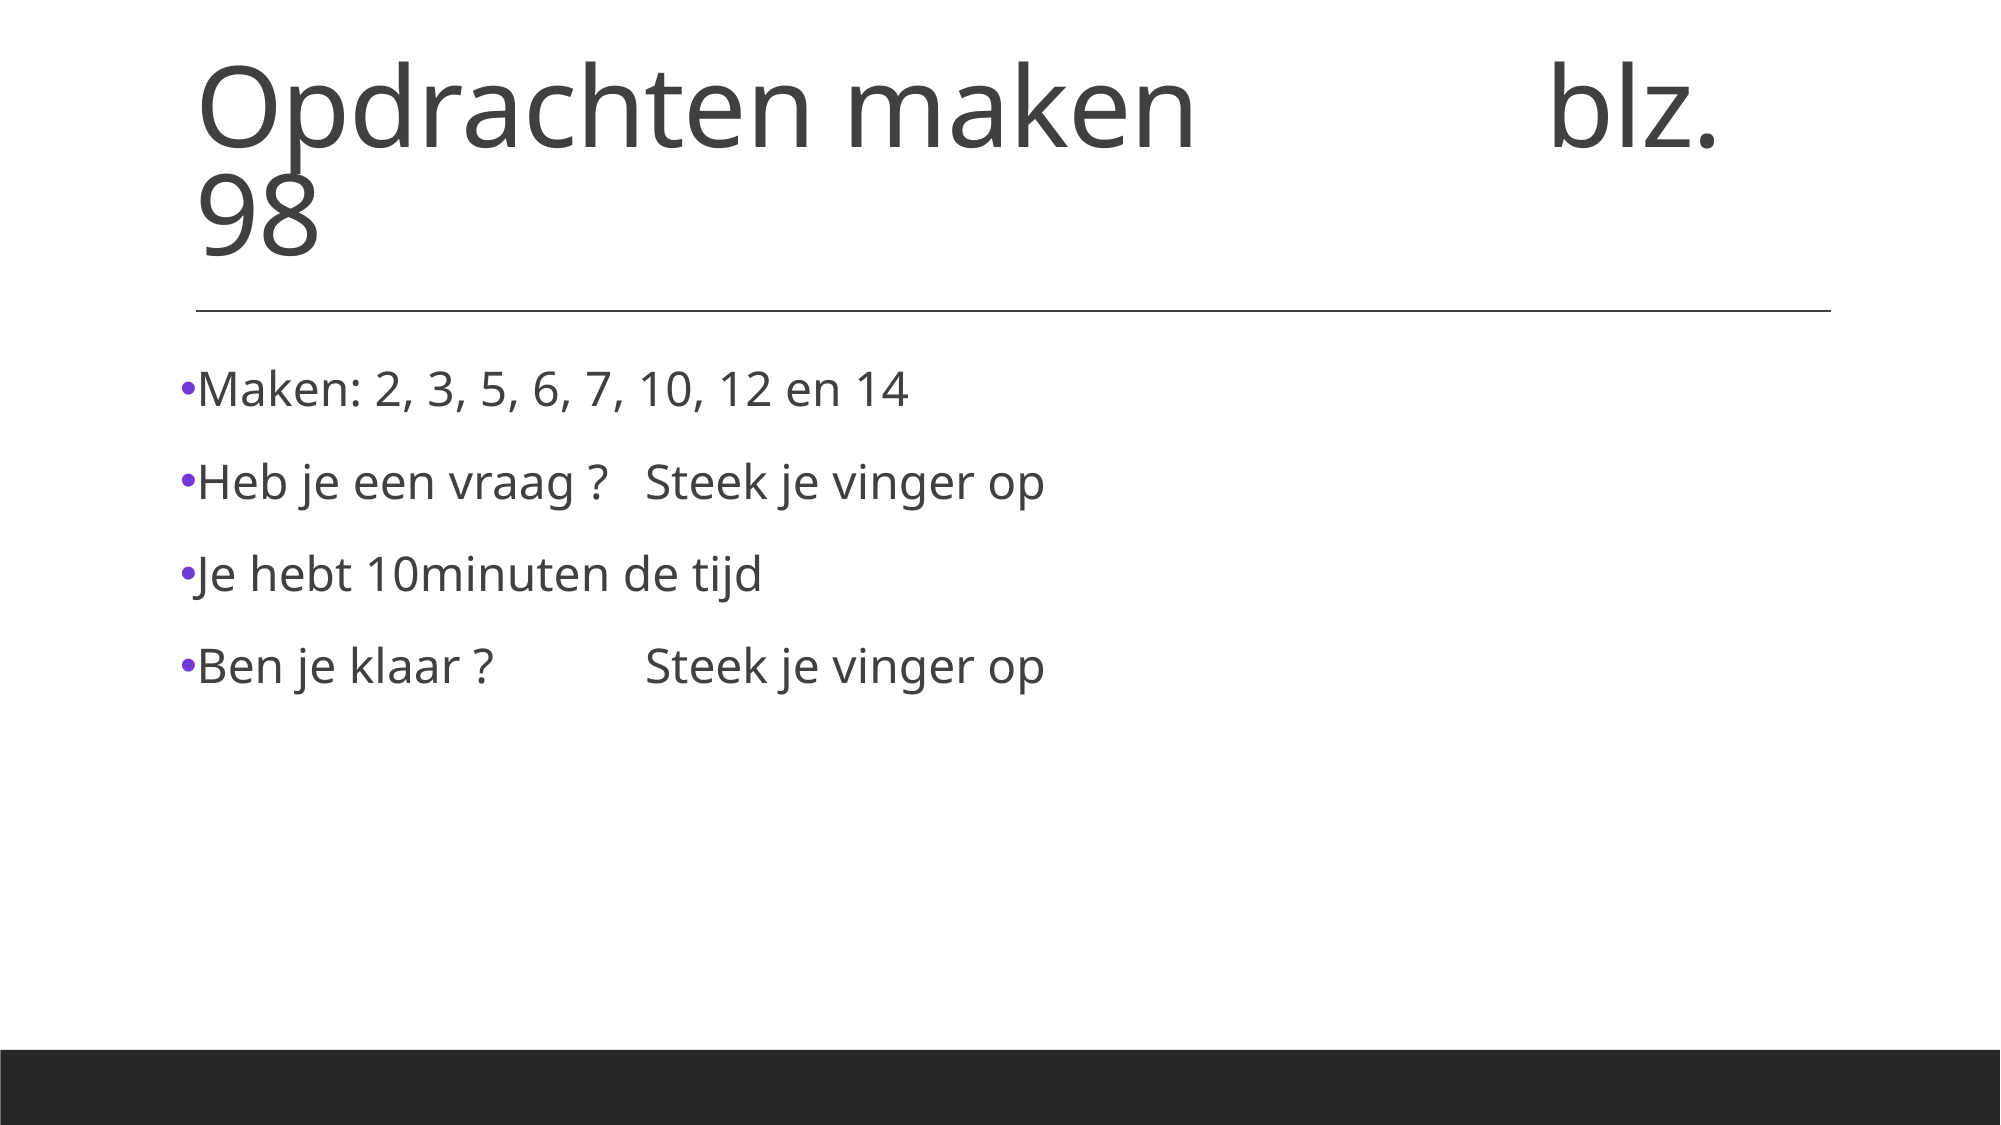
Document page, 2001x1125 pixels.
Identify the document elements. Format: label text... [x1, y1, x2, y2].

title Opdrachten maken blz. 98 [180, 47, 1830, 285]
list Maken: 2, 3, 5, 6, 7, 10, 12 en 14 Heb je een vraag ? Steek je vinger op Je hebt 10minuten de tijd Ben je klaar ? Steek je vinger op [180, 345, 1830, 963]
